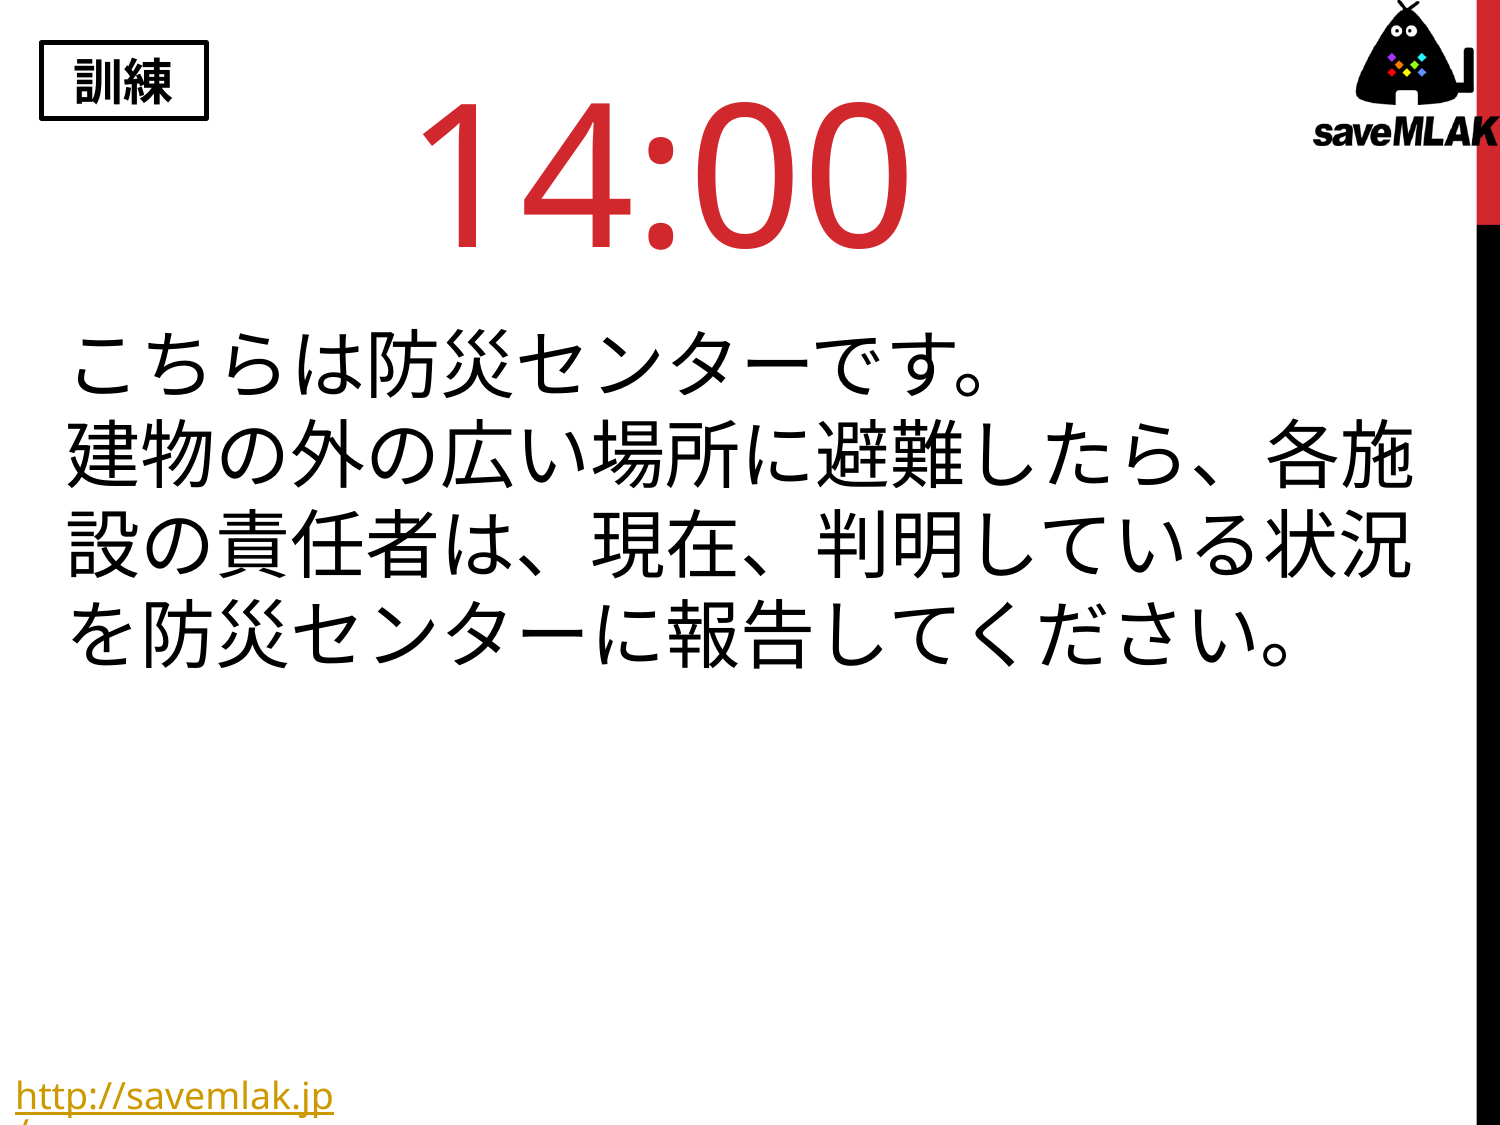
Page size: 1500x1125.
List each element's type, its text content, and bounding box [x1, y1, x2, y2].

text_box こちらは防災センターです。 建物の外の広い場所に避難したら、各施設の責任者は、現在、判明している状況を防災センターに報告してください。 [28, 310, 1453, 689]
picture [1313, 0, 1500, 146]
text_box 訓練 [41, 42, 207, 119]
text_box http://savemlak.jp/ [0, 1064, 352, 1125]
text_box 14:00 [42, 40, 1281, 114]
